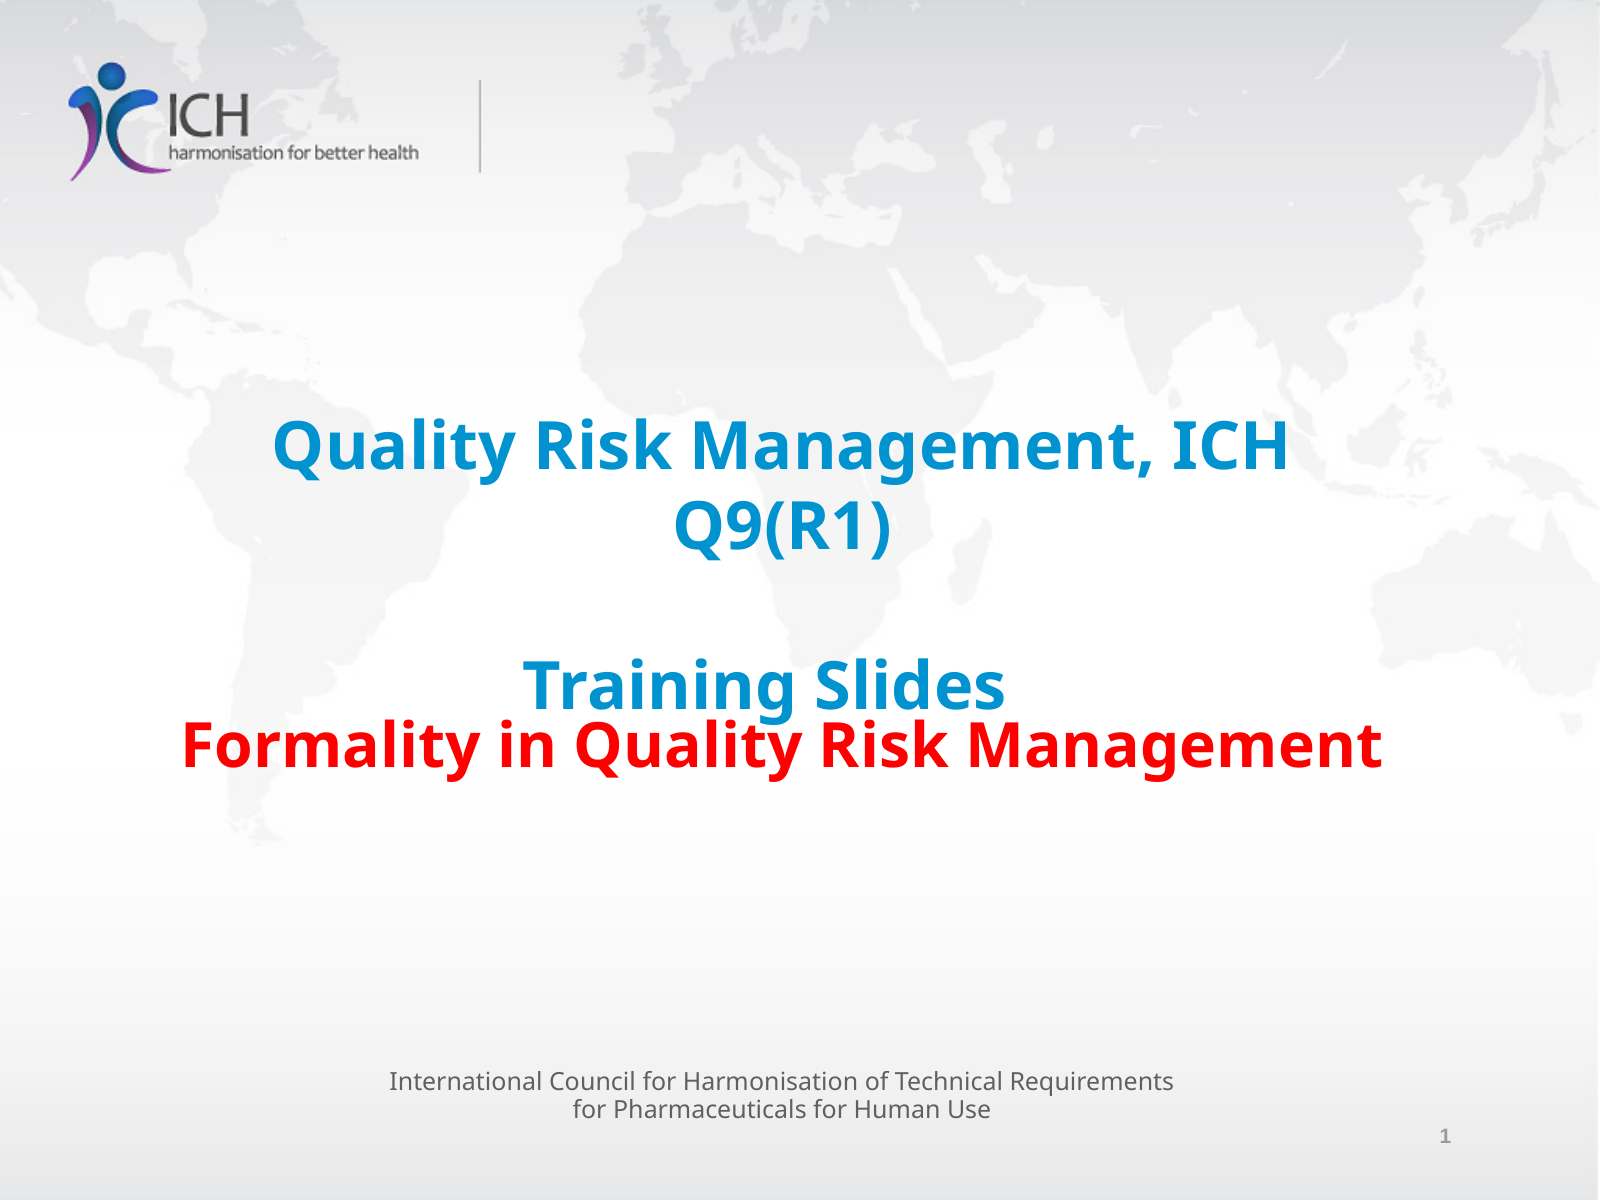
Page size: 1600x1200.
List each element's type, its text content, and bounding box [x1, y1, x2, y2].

picture [0, 0, 1600, 1200]
text_box Formality in Quality Risk Management [79, 694, 1486, 810]
text_box International Council for Harmonisation of Technical Requirements for Pharmaceuticals for Human Use [313, 1060, 1251, 1131]
text_box Quality Risk Management, ICH Q9(R1) Training Slides [209, 373, 1356, 634]
